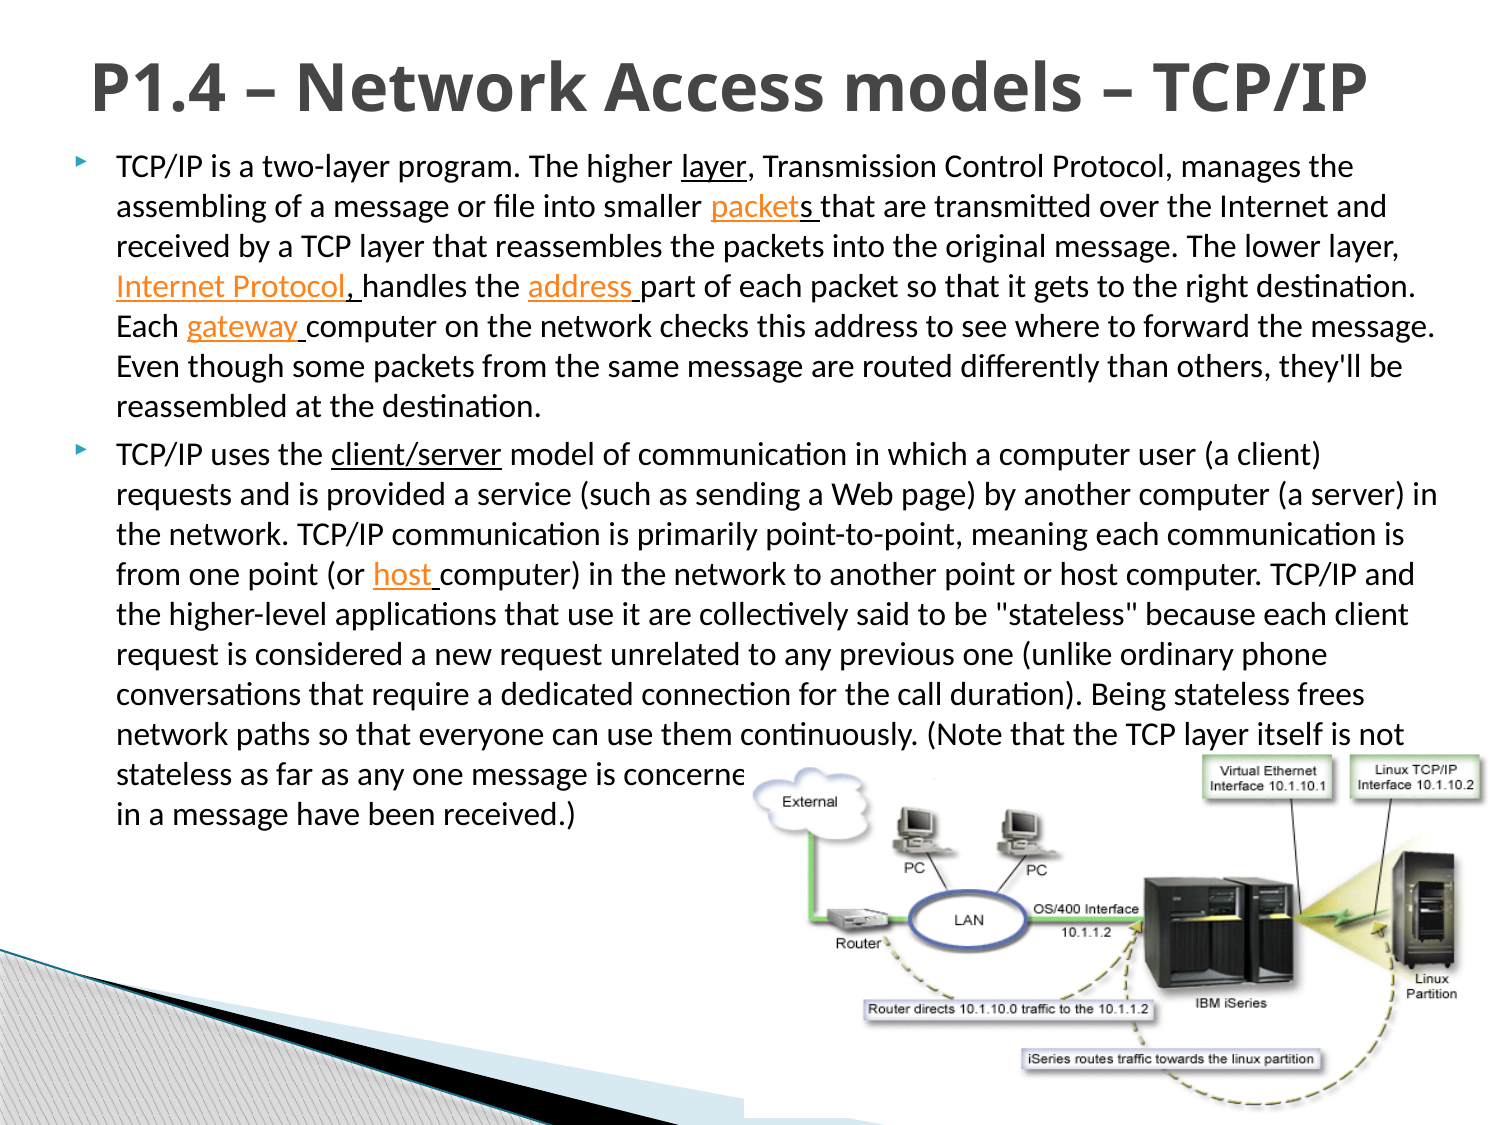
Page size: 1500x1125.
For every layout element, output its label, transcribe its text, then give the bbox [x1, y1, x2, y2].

picture [743, 751, 1495, 1118]
list TCP/IP is a two-layer program. The higher layer, Transmission Control Protocol, manages the assembling of a message or file into smaller packets that are transmitted over the Internet and received by a TCP layer that reassembles the packets into the original message. The lower layer, Internet Protocol, handles the address part of each packet so that it gets to the right destination. Each gateway computer on the network checks this address to see where to forward the message. Even though some packets from the same message are routed differently than others, they'll be reassembled at the destination. TCP/IP uses the client/server model of communication in which a computer user (a client) requests and is provided a service (such as sending a Web page) by another computer (a server) in the network. TCP/IP communication is primarily point-to-point, meaning each communication is from one point (or host computer) in the network to another point or host computer. TCP/IP and the higher-level applications that use it are collectively said to be "stateless" because each client request is considered a new request unrelated to any previous one (unlike ordinary phone conversations that require a dedicated connection for the call duration). Being stateless frees network paths so that everyone can use them continuously. (Note that the TCP layer itself is not stateless as far as any one message is concerned. Its connection remains in place until all packets in a message have been received.) [41, 137, 1459, 811]
title P1.4 – Network Access models – TCP/IP [75, 20, 1425, 149]
